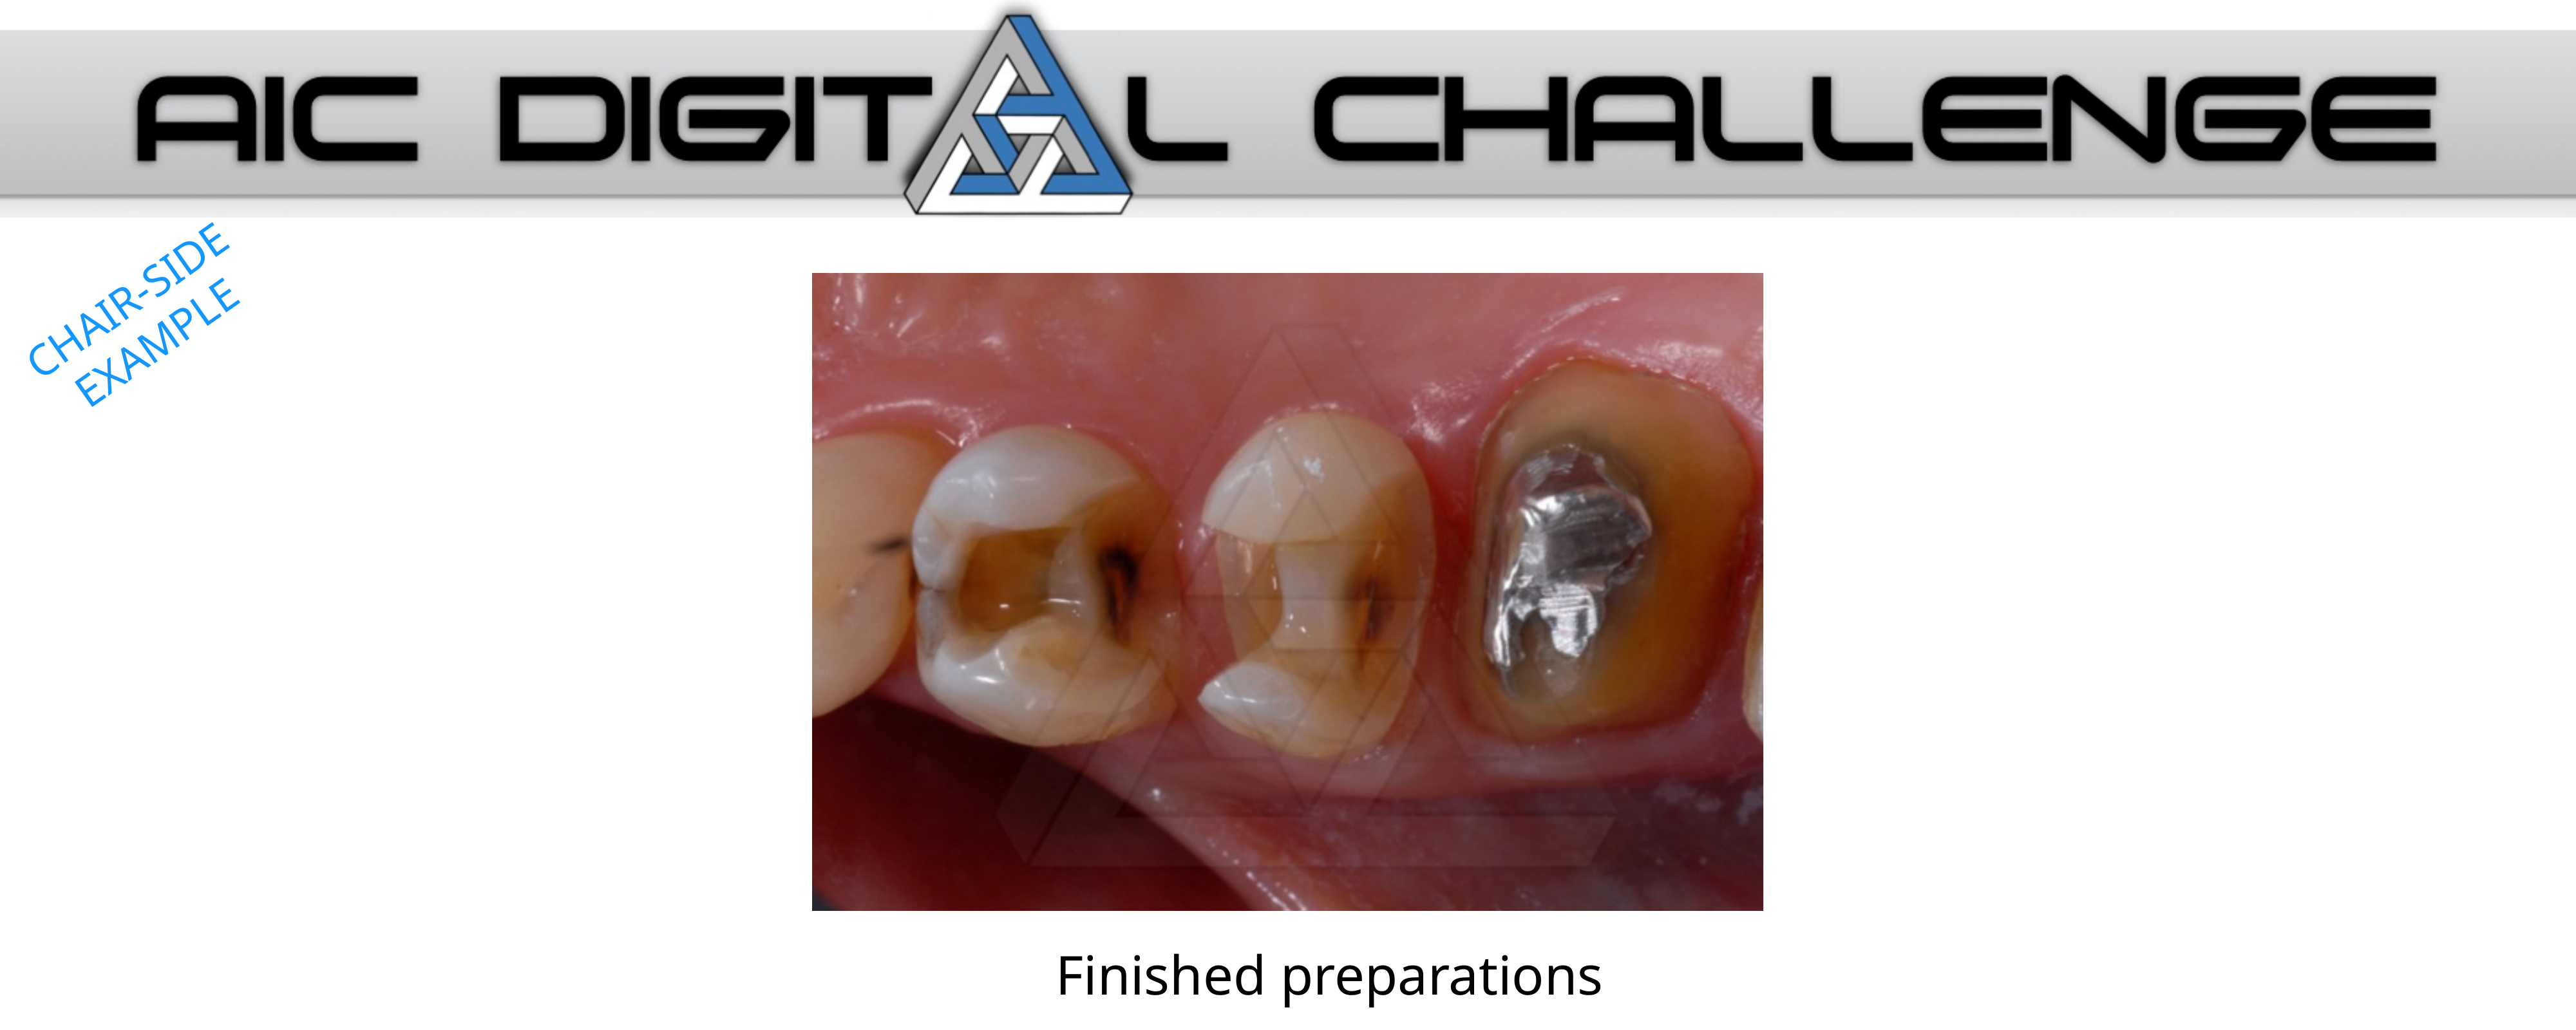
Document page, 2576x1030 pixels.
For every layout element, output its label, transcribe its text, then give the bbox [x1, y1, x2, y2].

picture [811, 273, 1764, 911]
text_box Finished preparations [1050, 936, 1609, 1011]
text_box CHAIR-SIDE EXAMPLE [0, 218, 283, 444]
picture [0, 0, 2576, 218]
